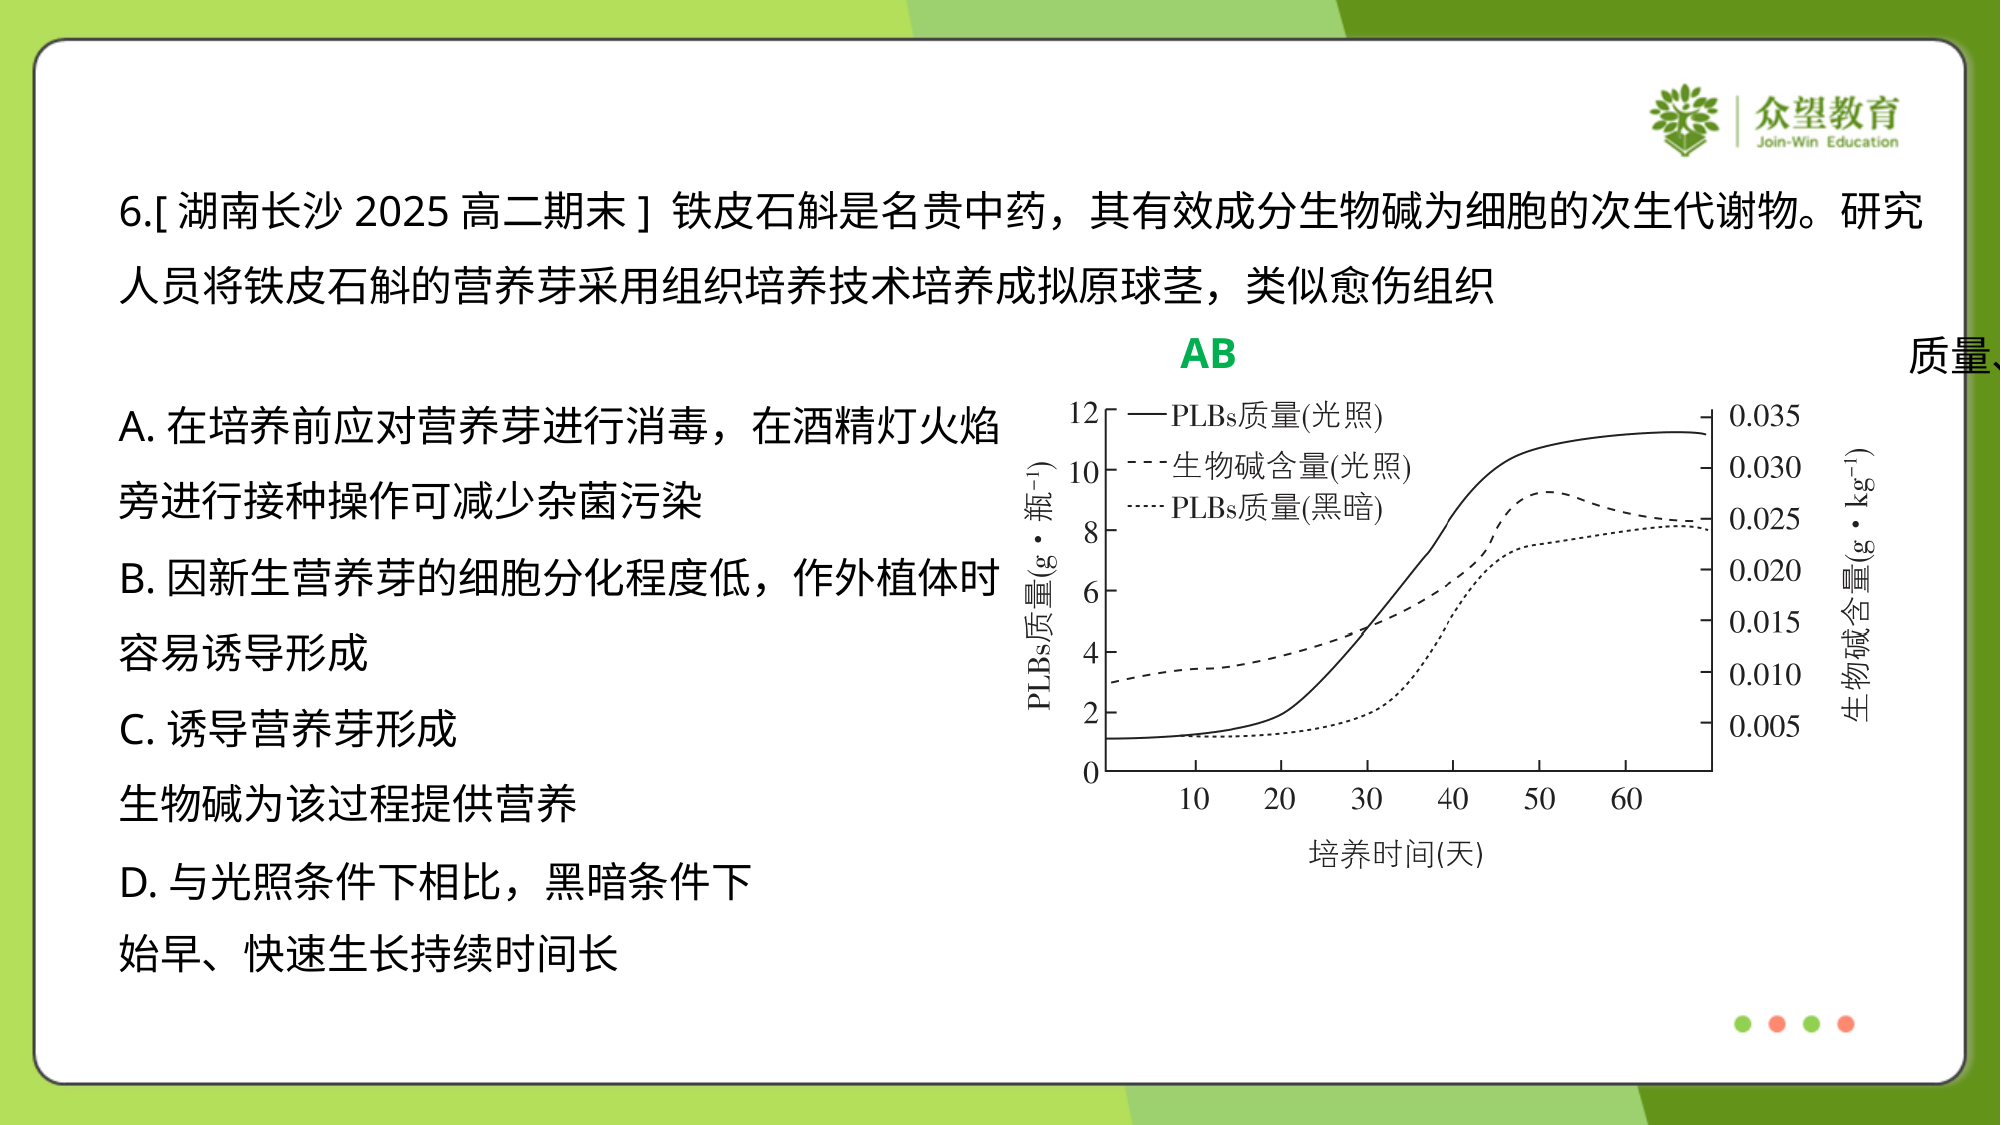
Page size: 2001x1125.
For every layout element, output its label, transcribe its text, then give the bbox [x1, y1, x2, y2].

picture [0, 0, 2000, 1125]
text_box AB [1163, 306, 1254, 371]
